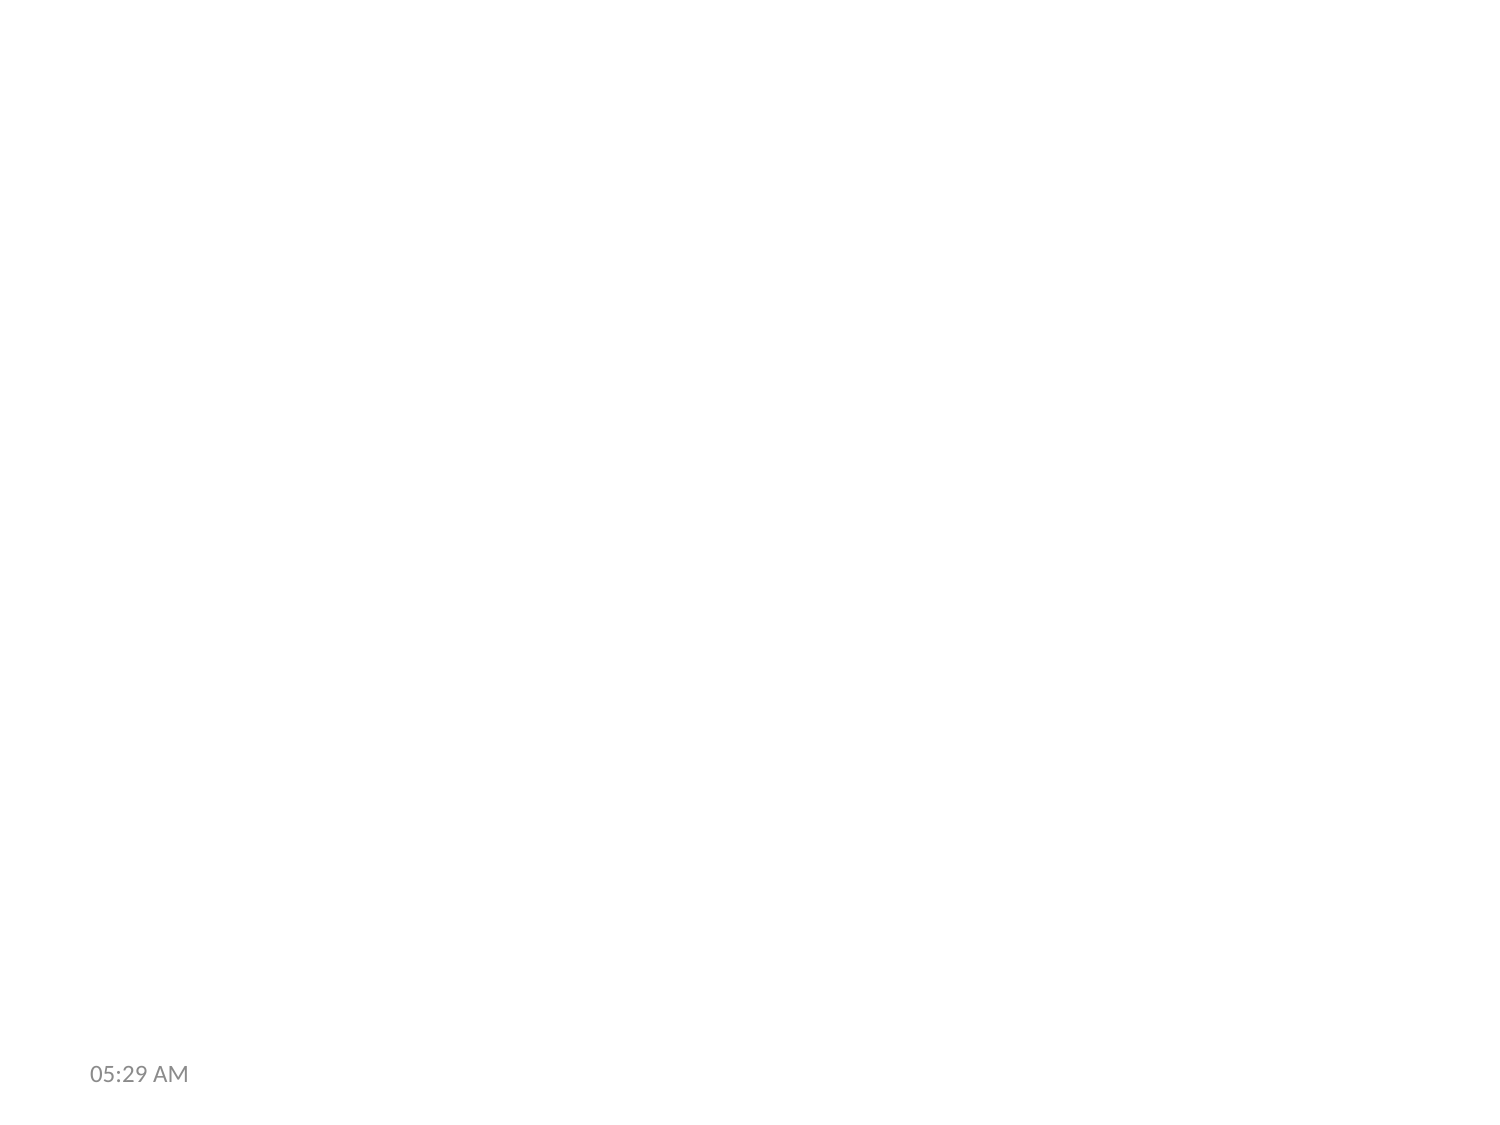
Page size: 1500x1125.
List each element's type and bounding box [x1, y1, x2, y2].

slide_number [75, 1042, 425, 1103]
